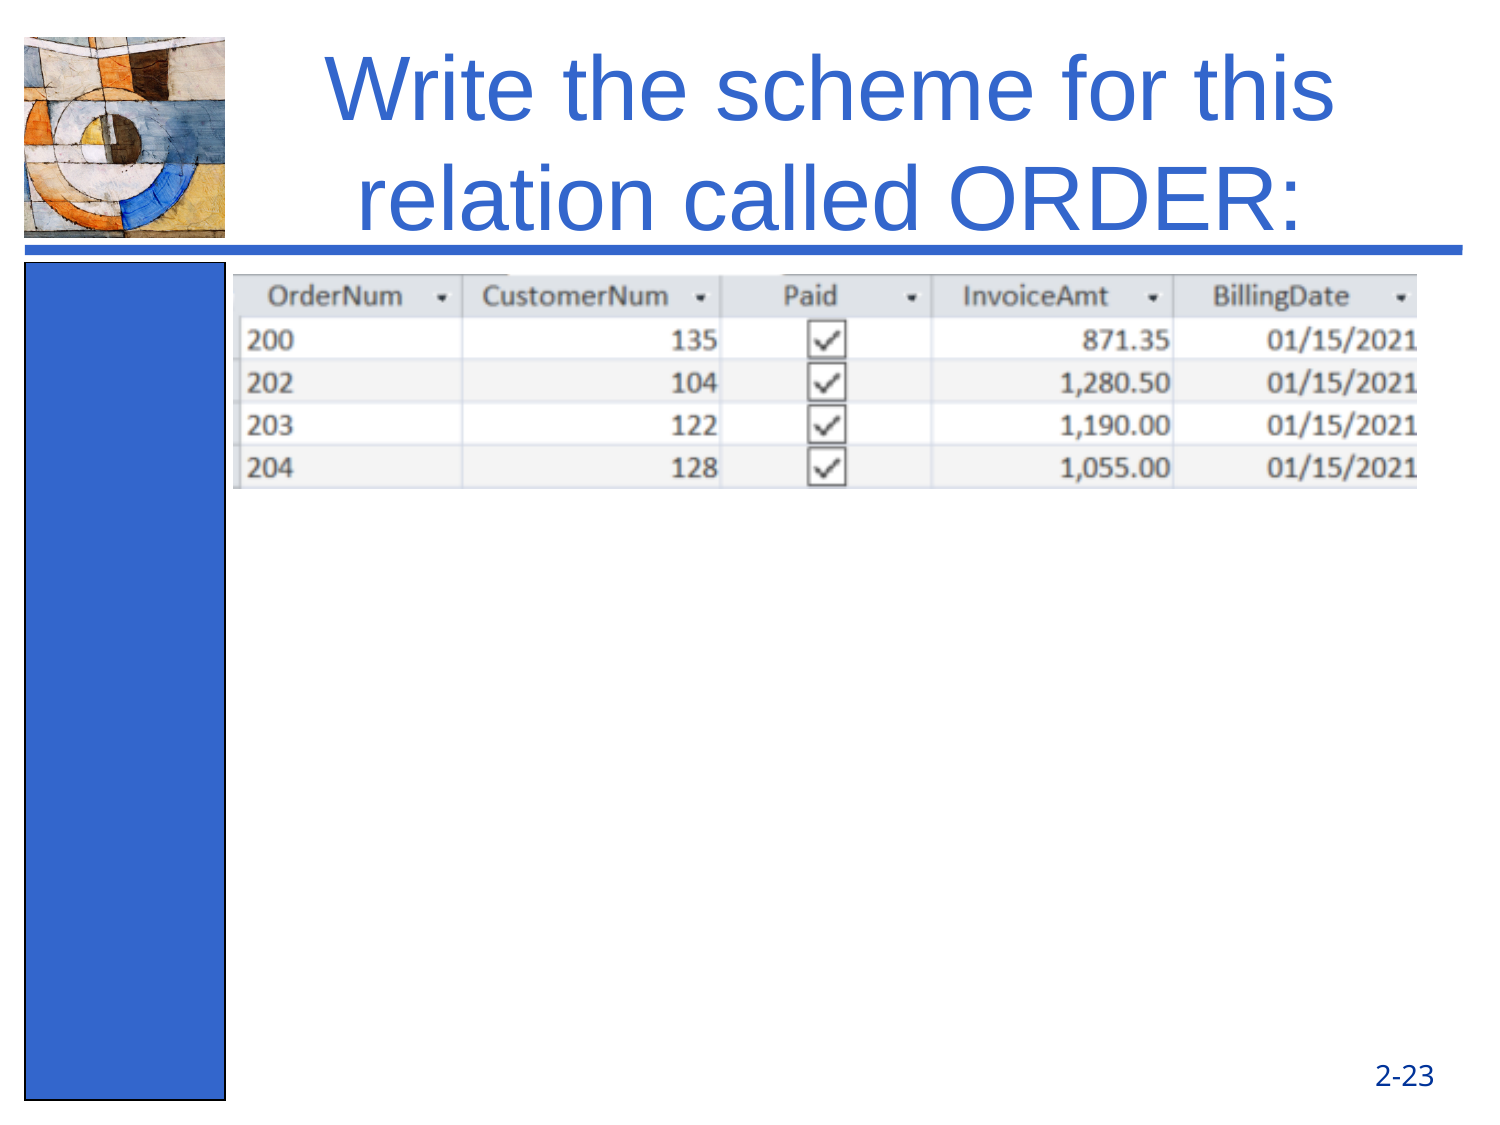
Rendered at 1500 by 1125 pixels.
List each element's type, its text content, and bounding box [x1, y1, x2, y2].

picture [24, 37, 225, 238]
slide_number 2-23 [1287, 1049, 1451, 1103]
picture [233, 274, 1417, 489]
title Write the scheme for this relation called ORDER: [237, 44, 1426, 233]
